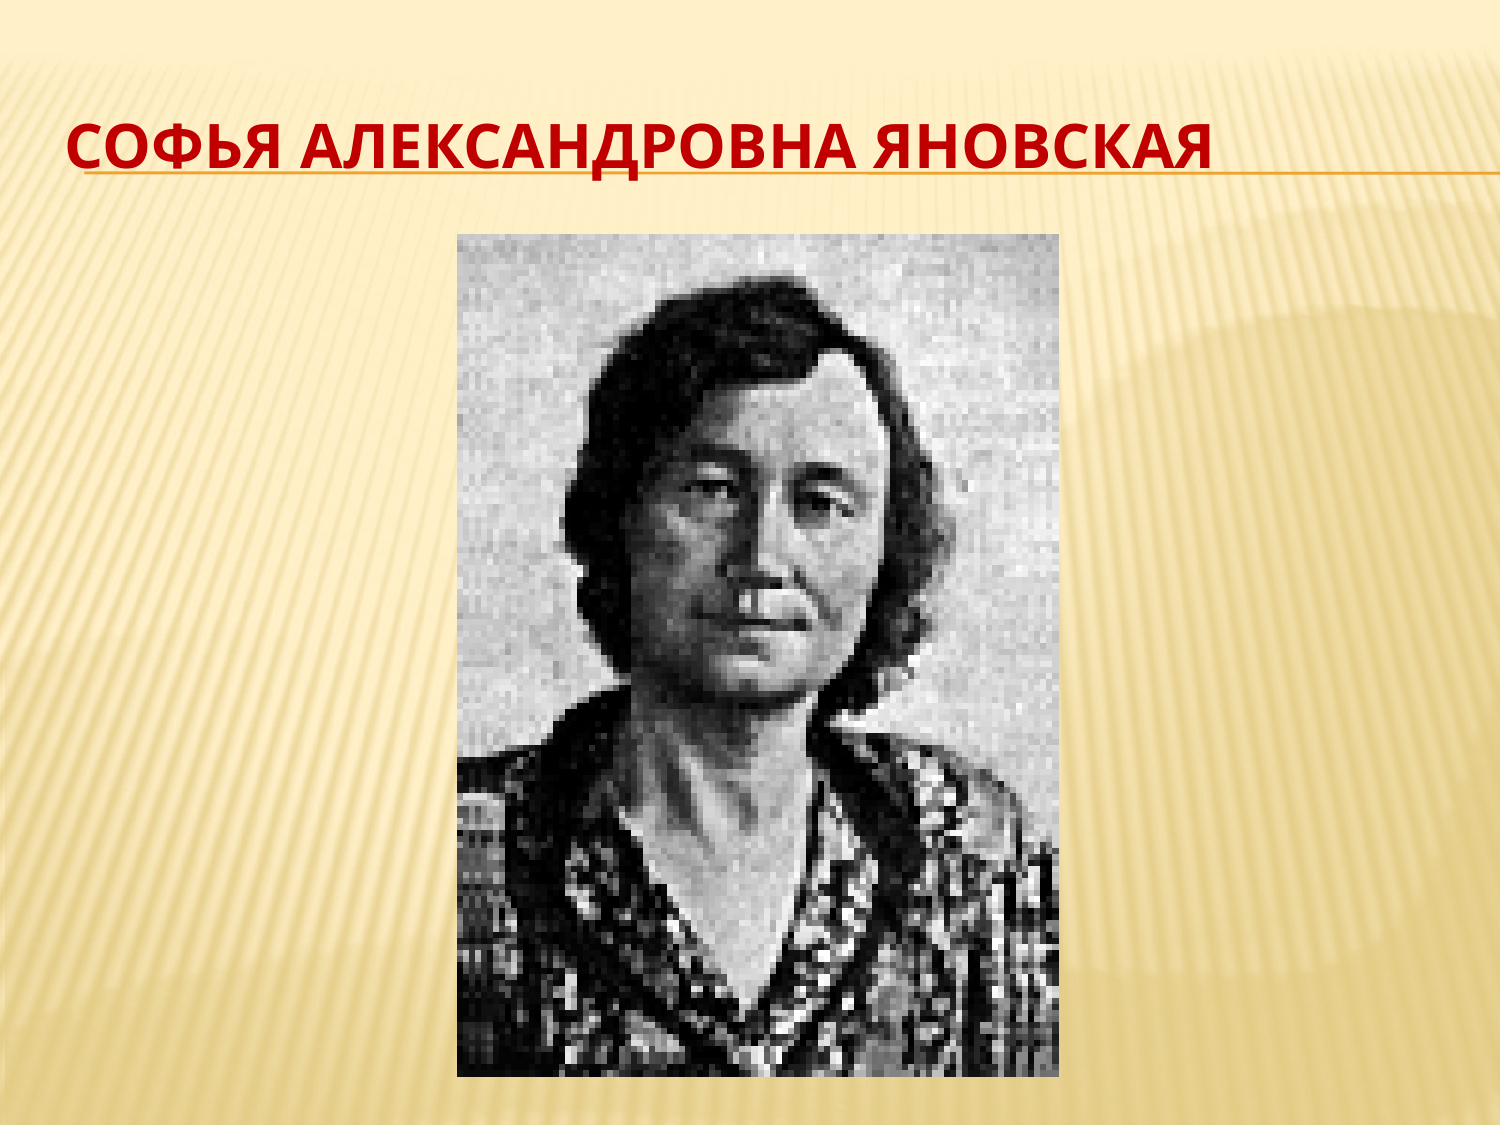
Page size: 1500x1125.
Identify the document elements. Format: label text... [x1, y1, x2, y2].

title Софья александровна Яновская [50, 75, 1475, 213]
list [456, 234, 1059, 1077]
